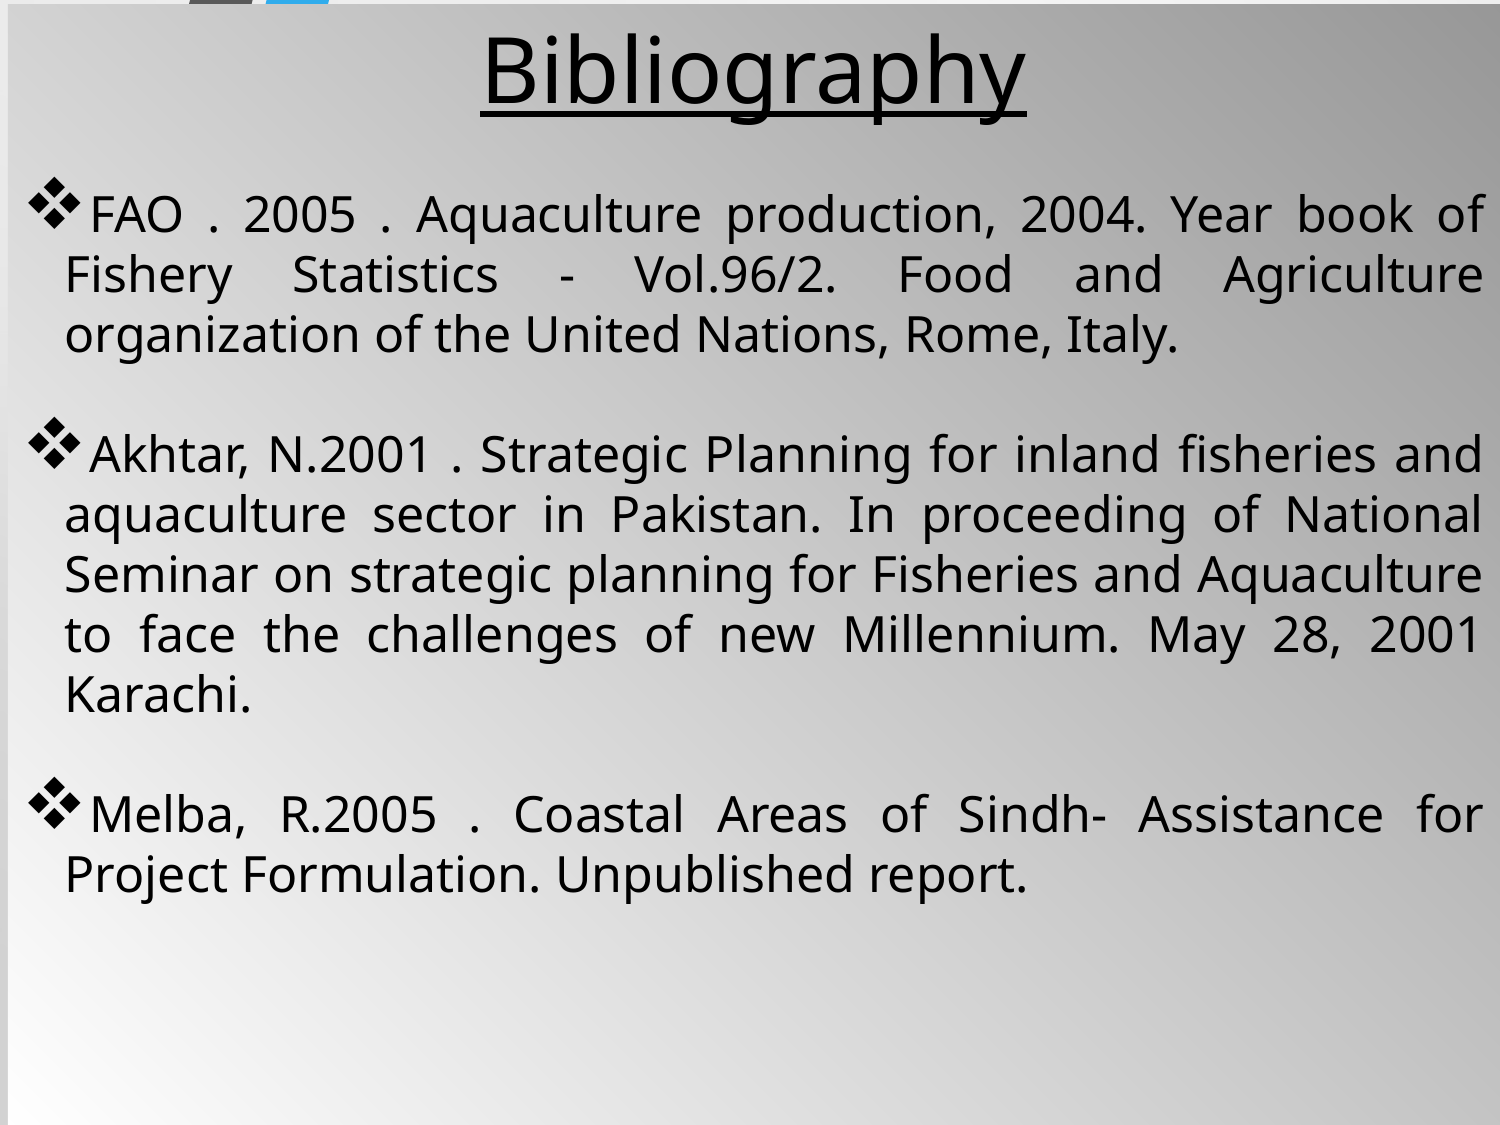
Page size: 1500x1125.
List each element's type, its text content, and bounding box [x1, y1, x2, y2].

subtitle Bibliography FAO . 2005 . Aquaculture production, 2004. Year book of Fishery Statistics - Vol.96/2. Food and Agriculture organization of the United Nations, Rome, Italy. Akhtar, N.2001 . Strategic Planning for inland fisheries and aquaculture sector in Pakistan. In proceeding of National Seminar on strategic planning for Fisheries and Aquaculture to face the challenges of new Millennium. May 28, 2001 Karachi. Melba, R.2005 . Coastal Areas of Sindh- Assistance for Project Formulation. Unpublished report. [7, 4, 1500, 1125]
